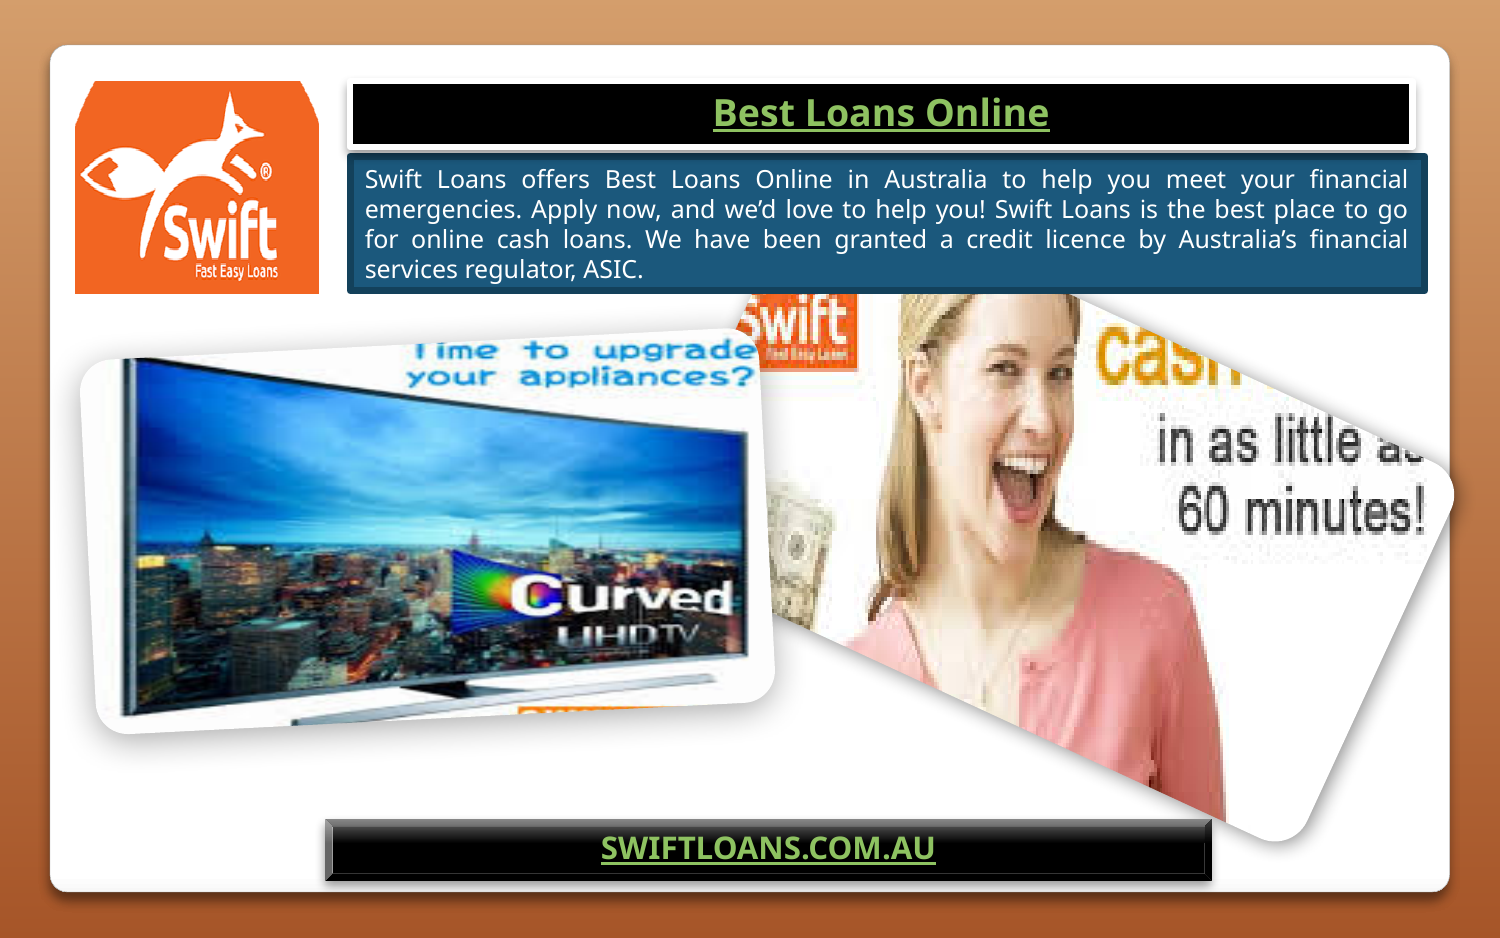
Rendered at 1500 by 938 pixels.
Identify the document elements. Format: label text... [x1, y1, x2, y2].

picture [74, 80, 319, 294]
text_box SWIFTLOANS.COM.AU [324, 818, 1213, 882]
picture [80, 294, 1455, 842]
text_box Swift Loans offers Best Loans Online in Australia to help you meet your financial emergencies. Apply now, and we’d love to help you! Swift Loans is the best place to go for online cash loans. We have been granted a credit licence by Australia’s financial services regulator, ASIC. [347, 153, 1428, 294]
text_box Best Loans Online [347, 78, 1416, 150]
